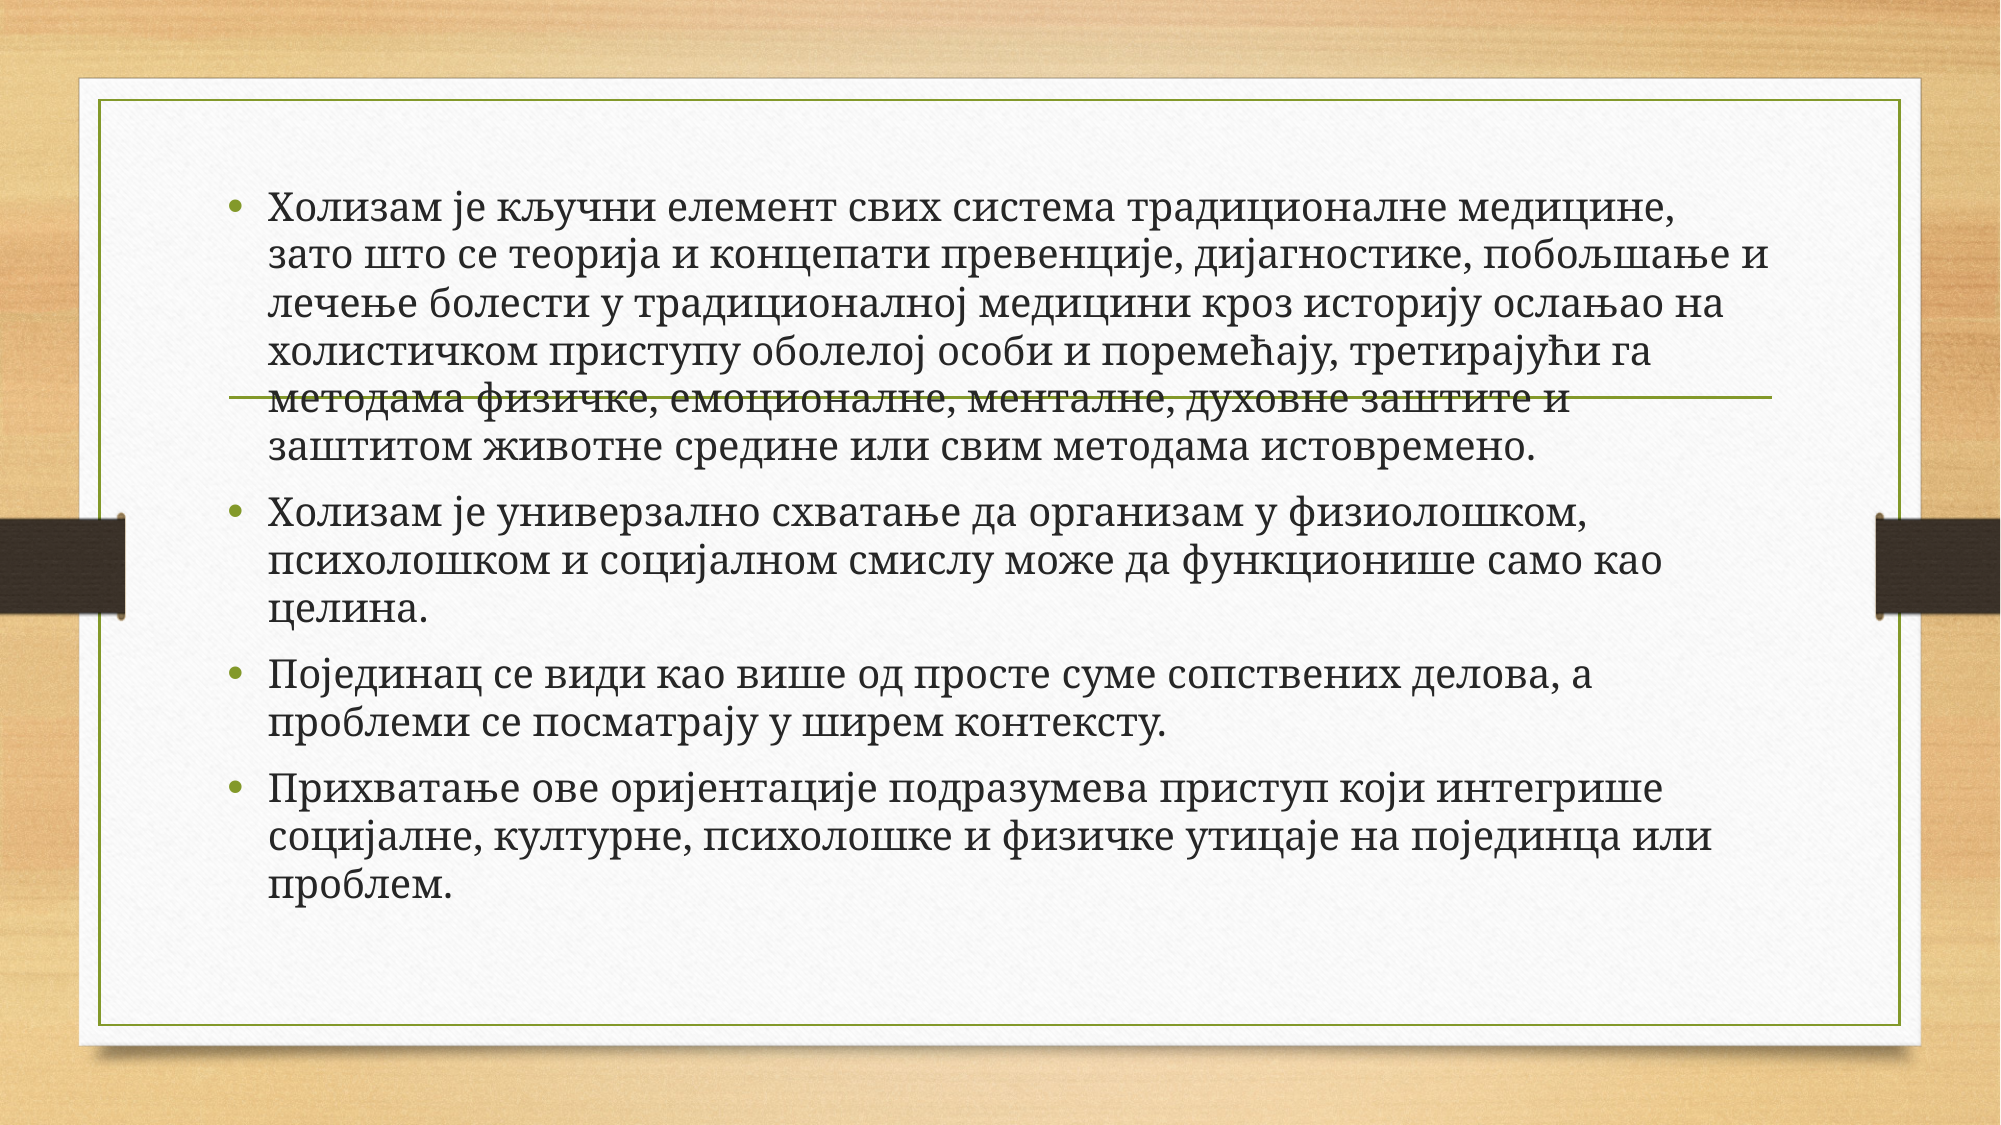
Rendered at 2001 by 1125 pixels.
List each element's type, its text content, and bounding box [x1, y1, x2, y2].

picture [0, 0, 2001, 1125]
list Холизам је кључни елемент свих система традиционалне медицине, зато што се теорија и концепати превенције, дијагностике, побољшање и лечење болести у традиционалној медицини кроз историју ослањао на холистичком приступу оболелој особи и поремећају, третирајући га методама физичке, емоционалне, менталне, духовне заштите и заштитом животне средине или свим методама истовремено. Холизам је универзално схватање да организам у физиолошком, психолошком и социјалном смислу може да функционише само као целина. Појединац се види као више од просте суме сопствених делова, а проблеми се посматрају у ширем контексту. Прихватање ове оријентације подразумева приступ који интегрише социјалне, културне, психолошке и физичке утицаје на појединца или проблем. [212, 173, 1788, 952]
